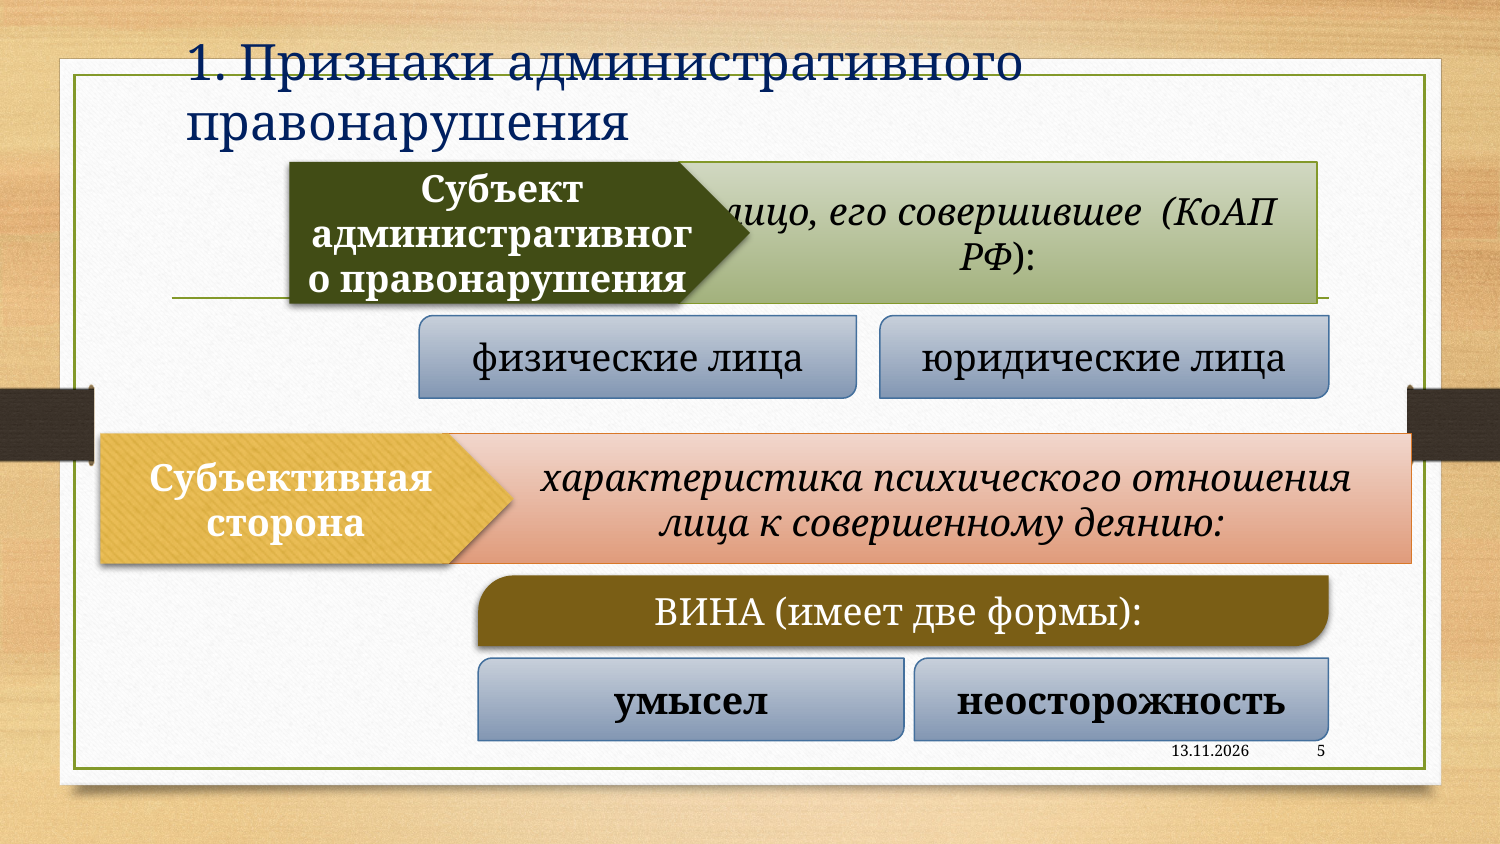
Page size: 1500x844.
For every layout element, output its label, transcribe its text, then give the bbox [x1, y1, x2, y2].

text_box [418, 315, 1329, 399]
picture [0, 0, 1500, 844]
text_box лицо, его совершившее (КоАП РФ): [683, 161, 1318, 304]
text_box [100, 433, 1412, 564]
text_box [477, 575, 1329, 741]
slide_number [1067, 742, 1265, 769]
slide_number 5 [1273, 734, 1341, 769]
title 1. Признаки административного правонарушения [171, 0, 1447, 121]
text_box Субъект административного правонарушения [289, 161, 751, 304]
